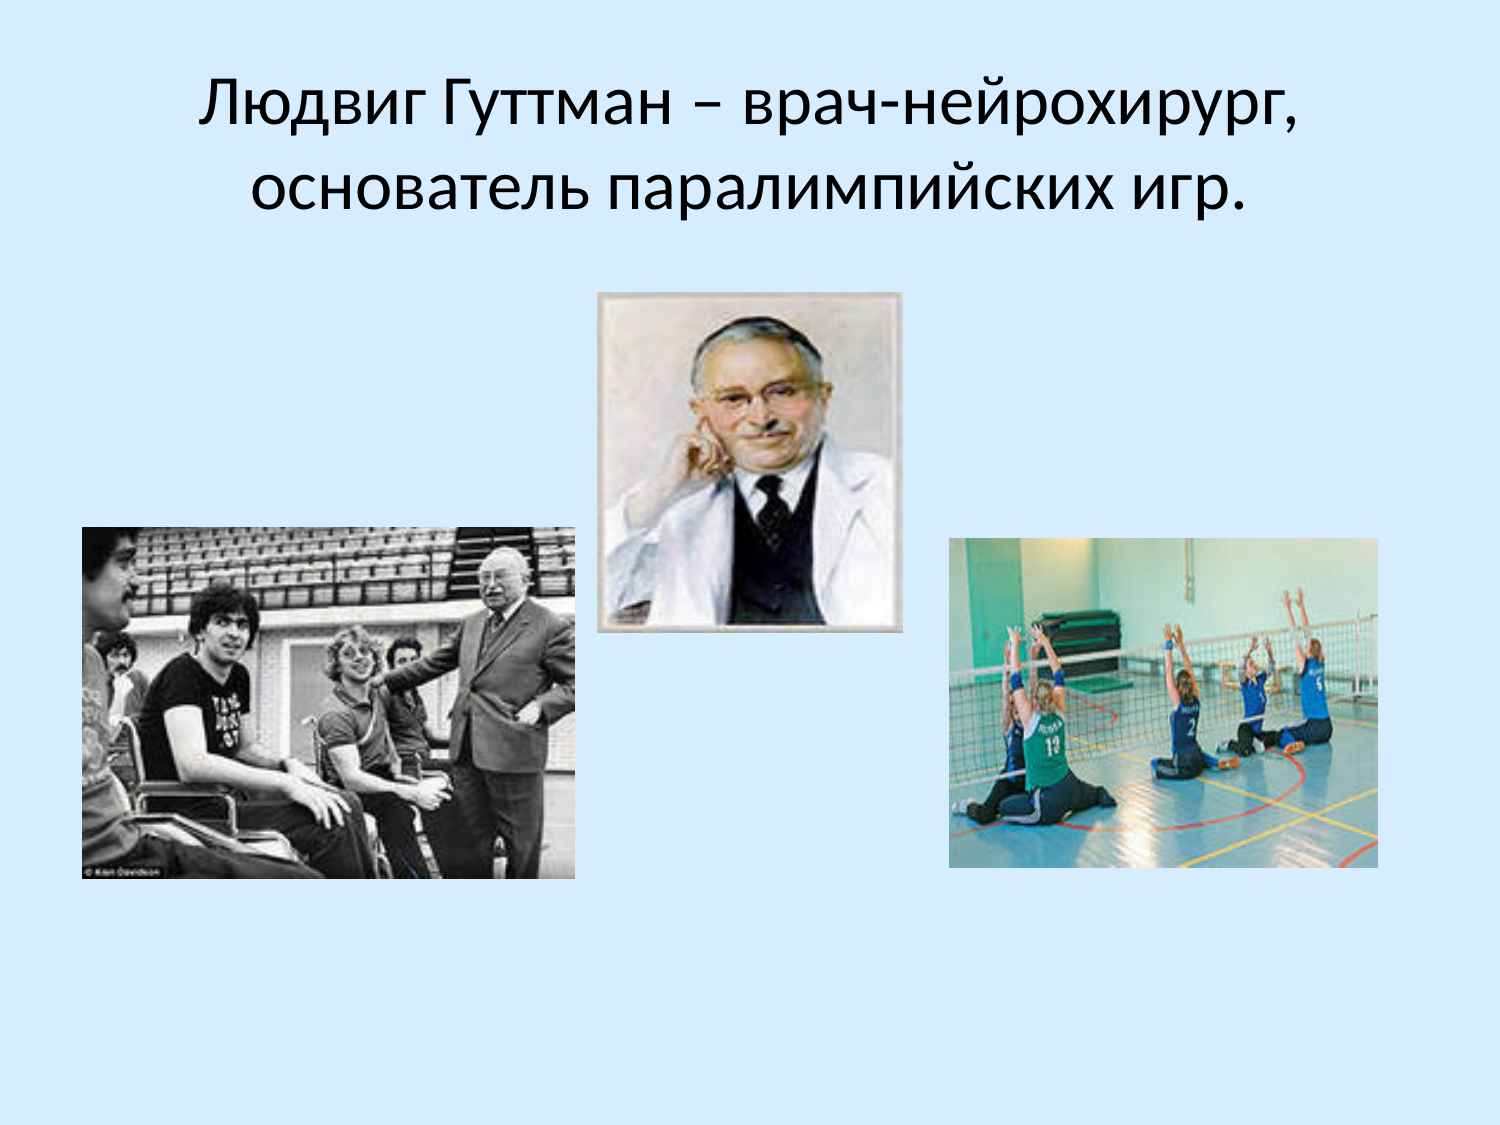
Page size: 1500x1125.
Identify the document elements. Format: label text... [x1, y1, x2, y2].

picture [948, 538, 1378, 868]
picture [81, 527, 575, 880]
title Людвиг Гуттман – врач-нейрохирург, основатель паралимпийских игр. [75, 45, 1425, 233]
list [597, 292, 903, 634]
